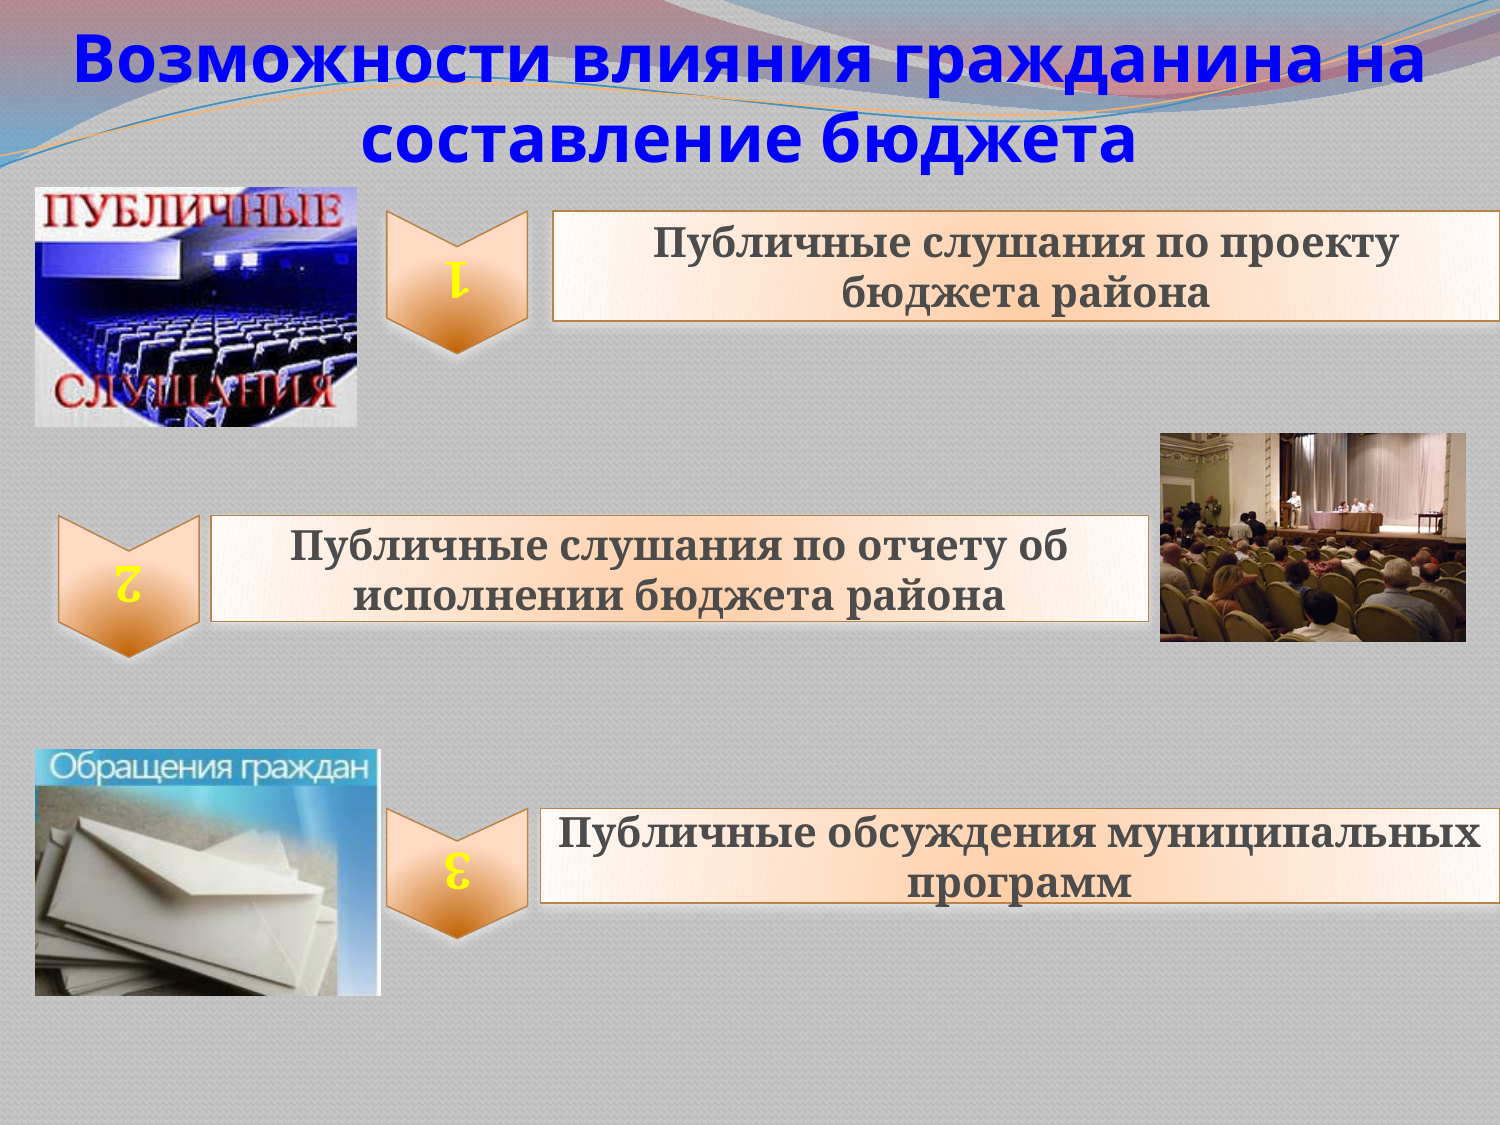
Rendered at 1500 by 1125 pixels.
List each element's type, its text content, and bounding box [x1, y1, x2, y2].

text_box Публичные слушания по проекту бюджета района [552, 210, 1500, 322]
text_box Публичные обсуждения муниципальных программ [540, 808, 1500, 904]
text_box 1 [385, 210, 529, 355]
text_box 2 [57, 514, 200, 658]
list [34, 187, 357, 427]
picture [1159, 433, 1466, 642]
title Возможности влияния гражданина на составление бюджета [35, 0, 1465, 176]
picture [34, 749, 381, 996]
text_box Публичные слушания по отчету об исполнении бюджета района [210, 515, 1149, 622]
text_box 3 [387, 807, 529, 940]
